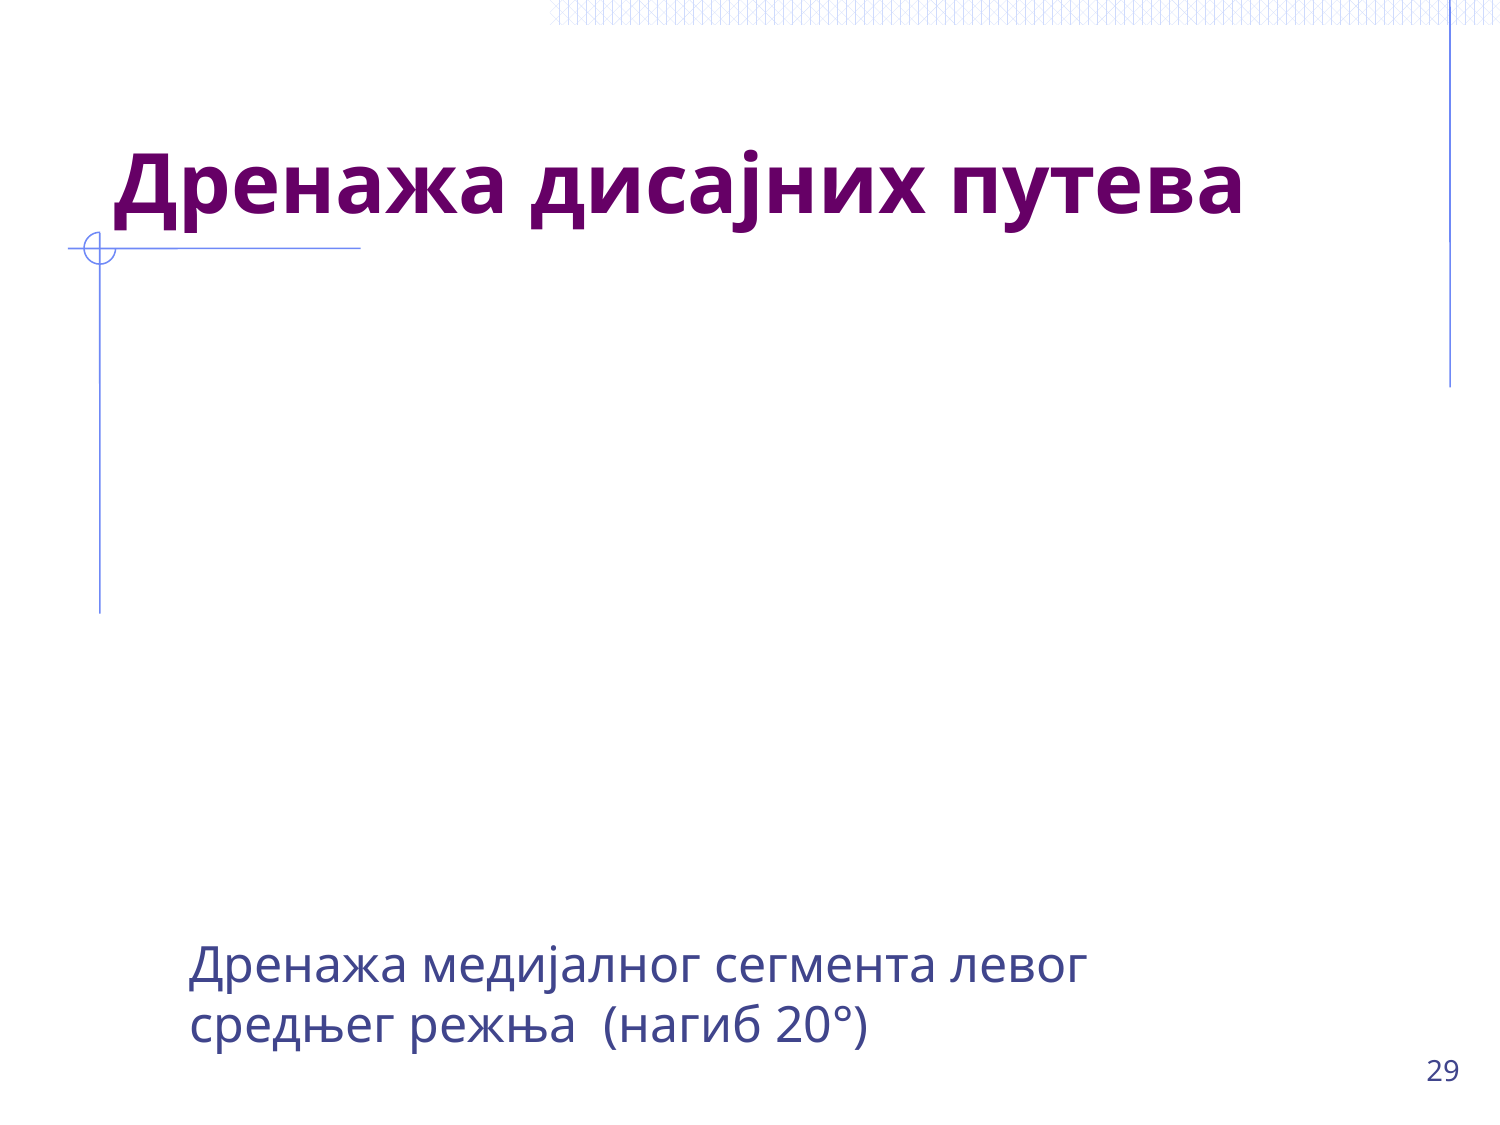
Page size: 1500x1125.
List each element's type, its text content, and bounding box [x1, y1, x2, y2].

slide_number 29 [1162, 1025, 1475, 1100]
title Дренажа дисајних путева [99, 49, 1376, 238]
text_box Дренажа медијалног сегмента левог средњег режња (нагиб 20°) [174, 924, 1288, 1060]
